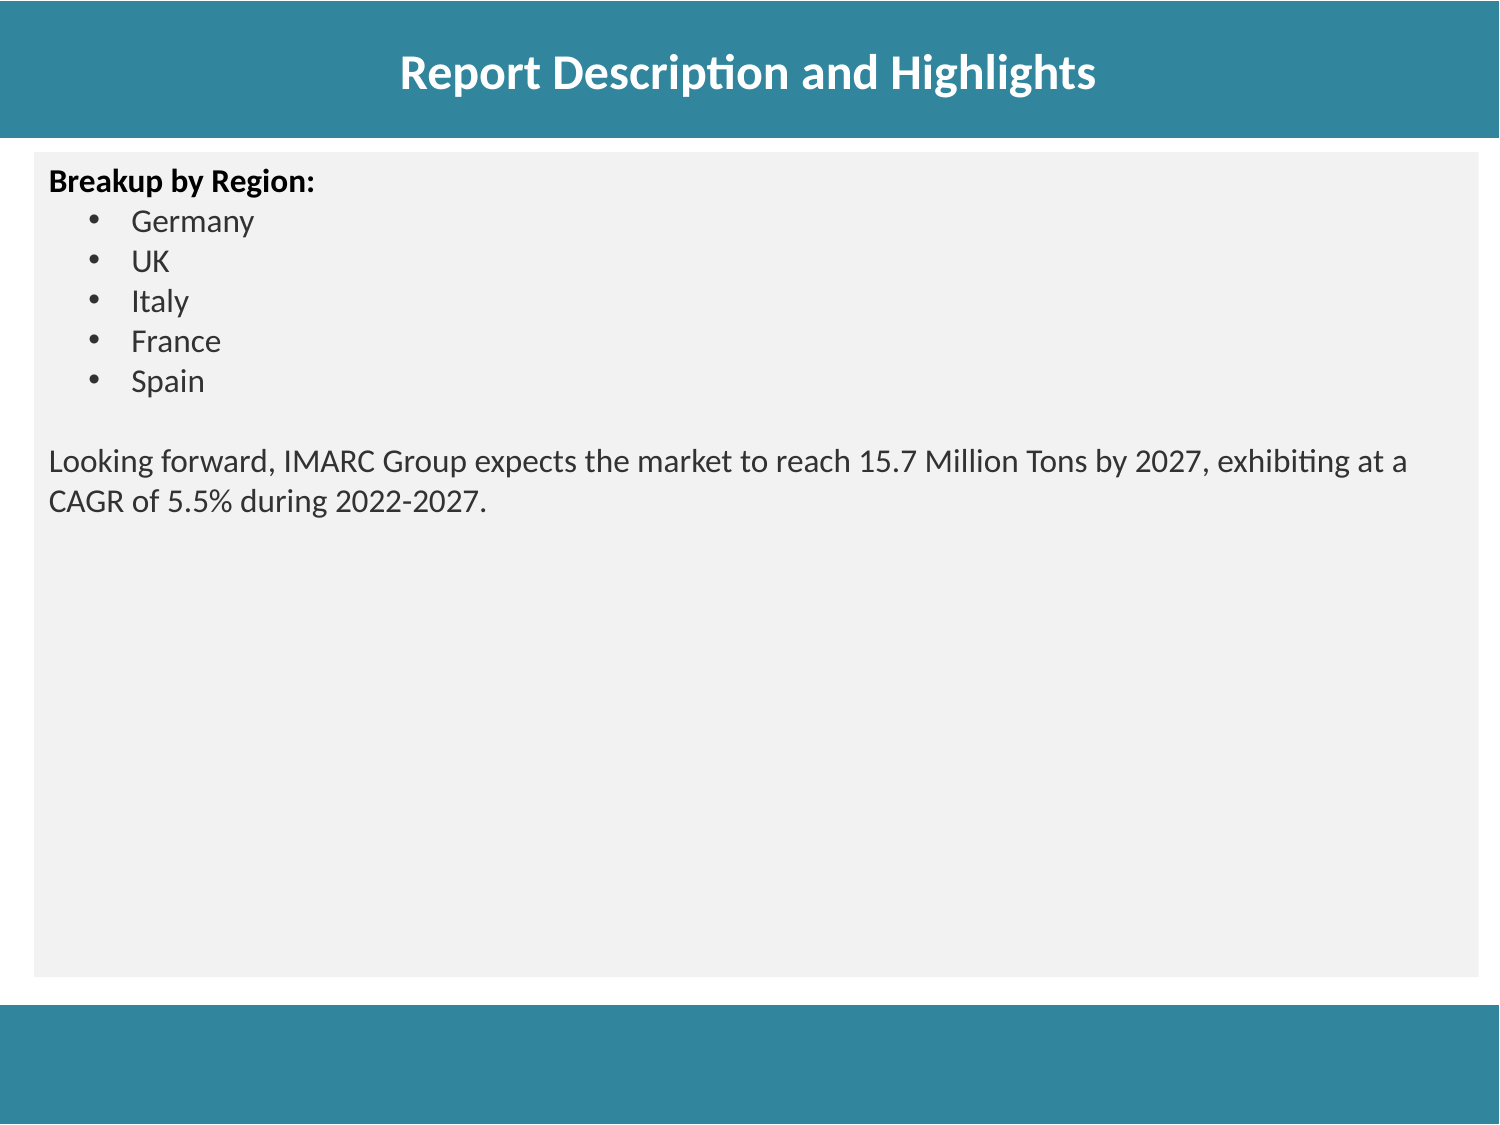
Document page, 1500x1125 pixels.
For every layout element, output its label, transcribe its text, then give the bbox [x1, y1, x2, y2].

text_box [29, 126, 1455, 261]
text_box Report Description and Highlights [0, 0, 1500, 140]
text_box Breakup by Region: Germany UK Italy France Spain Looking forward, IMARC Group expects the market to reach 15.7 Million Tons by 2027, exhibiting at a CAGR of 5.5% during 2022-2027. [33, 151, 1480, 978]
text_box [0, 1003, 1500, 1125]
